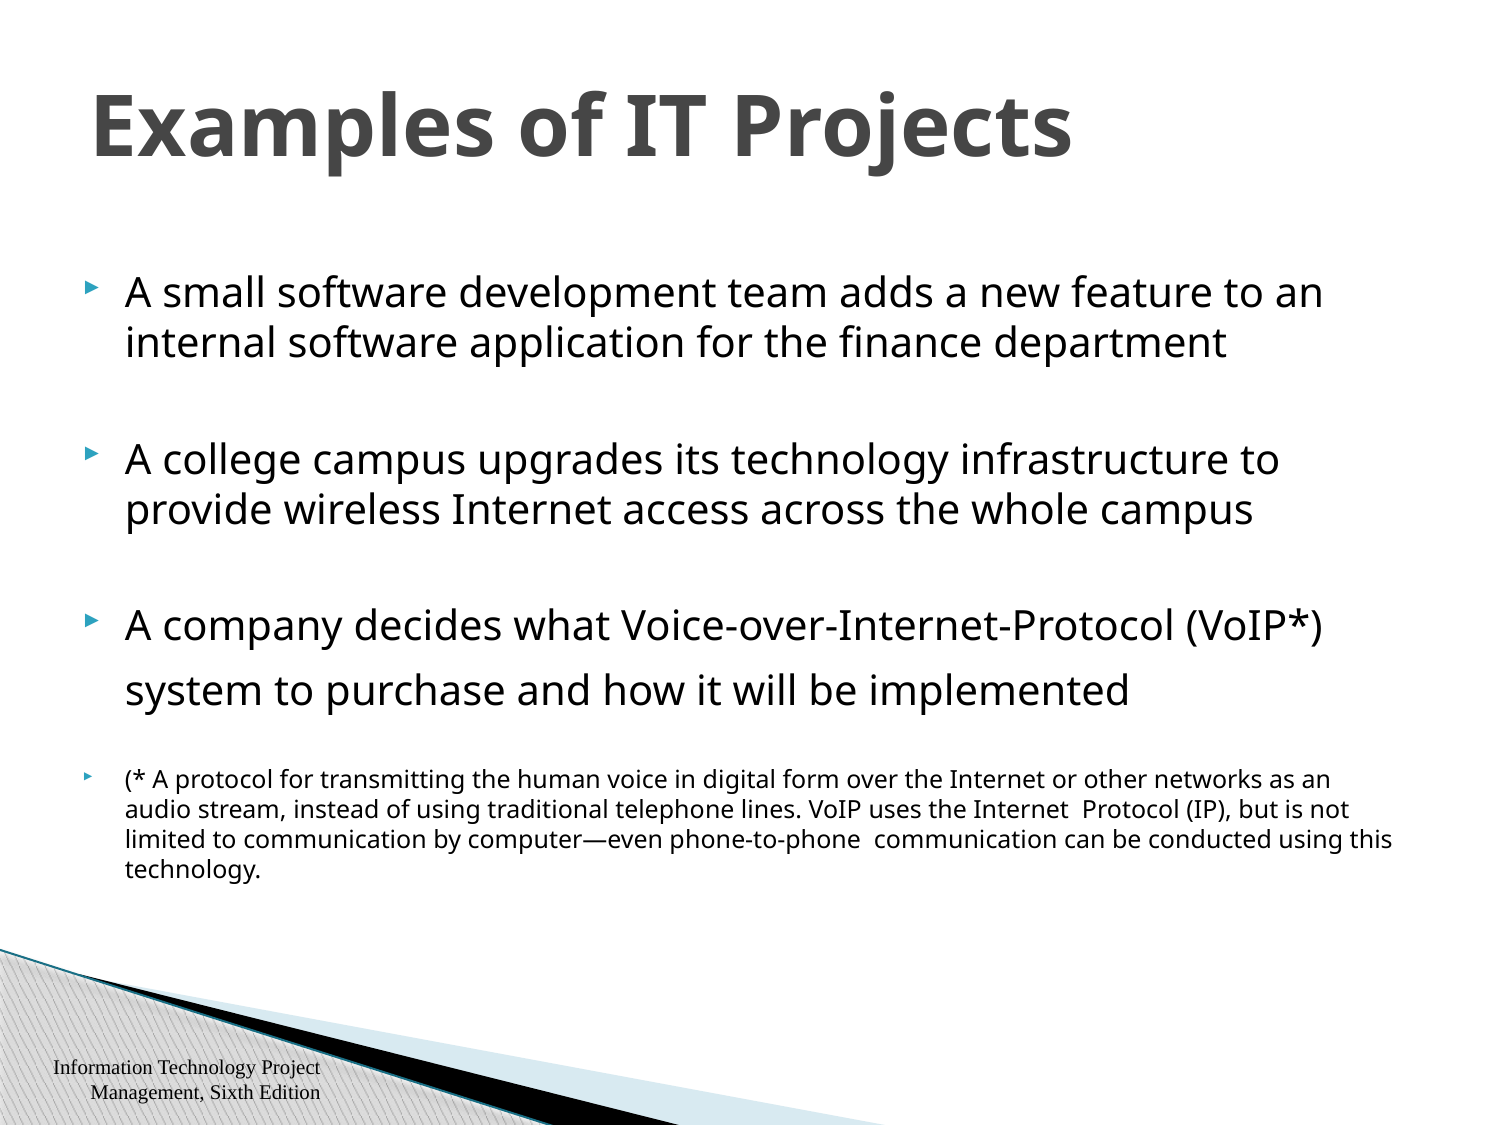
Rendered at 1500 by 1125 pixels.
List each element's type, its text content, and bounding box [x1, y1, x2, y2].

footer Information Technology Project Management, Sixth Edition [0, 1051, 336, 1112]
list A small software development team adds a new feature to an internal software application for the finance department A college campus upgrades its technology infrastructure to provide wireless Internet access across the whole campus A company decides what Voice-over-Internet-Protocol (VoIP*) system to purchase and how it will be implemented (* A protocol for transmitting the human voice in digital form over the Internet or other networks as an audio stream, instead of using traditional telephone lines. VoIP uses the Internet Protocol (IP), but is not limited to communication by computer—even phone-to-phone communication can be conducted using this technology. [50, 200, 1413, 963]
title Examples of IT Projects [75, 45, 1425, 200]
